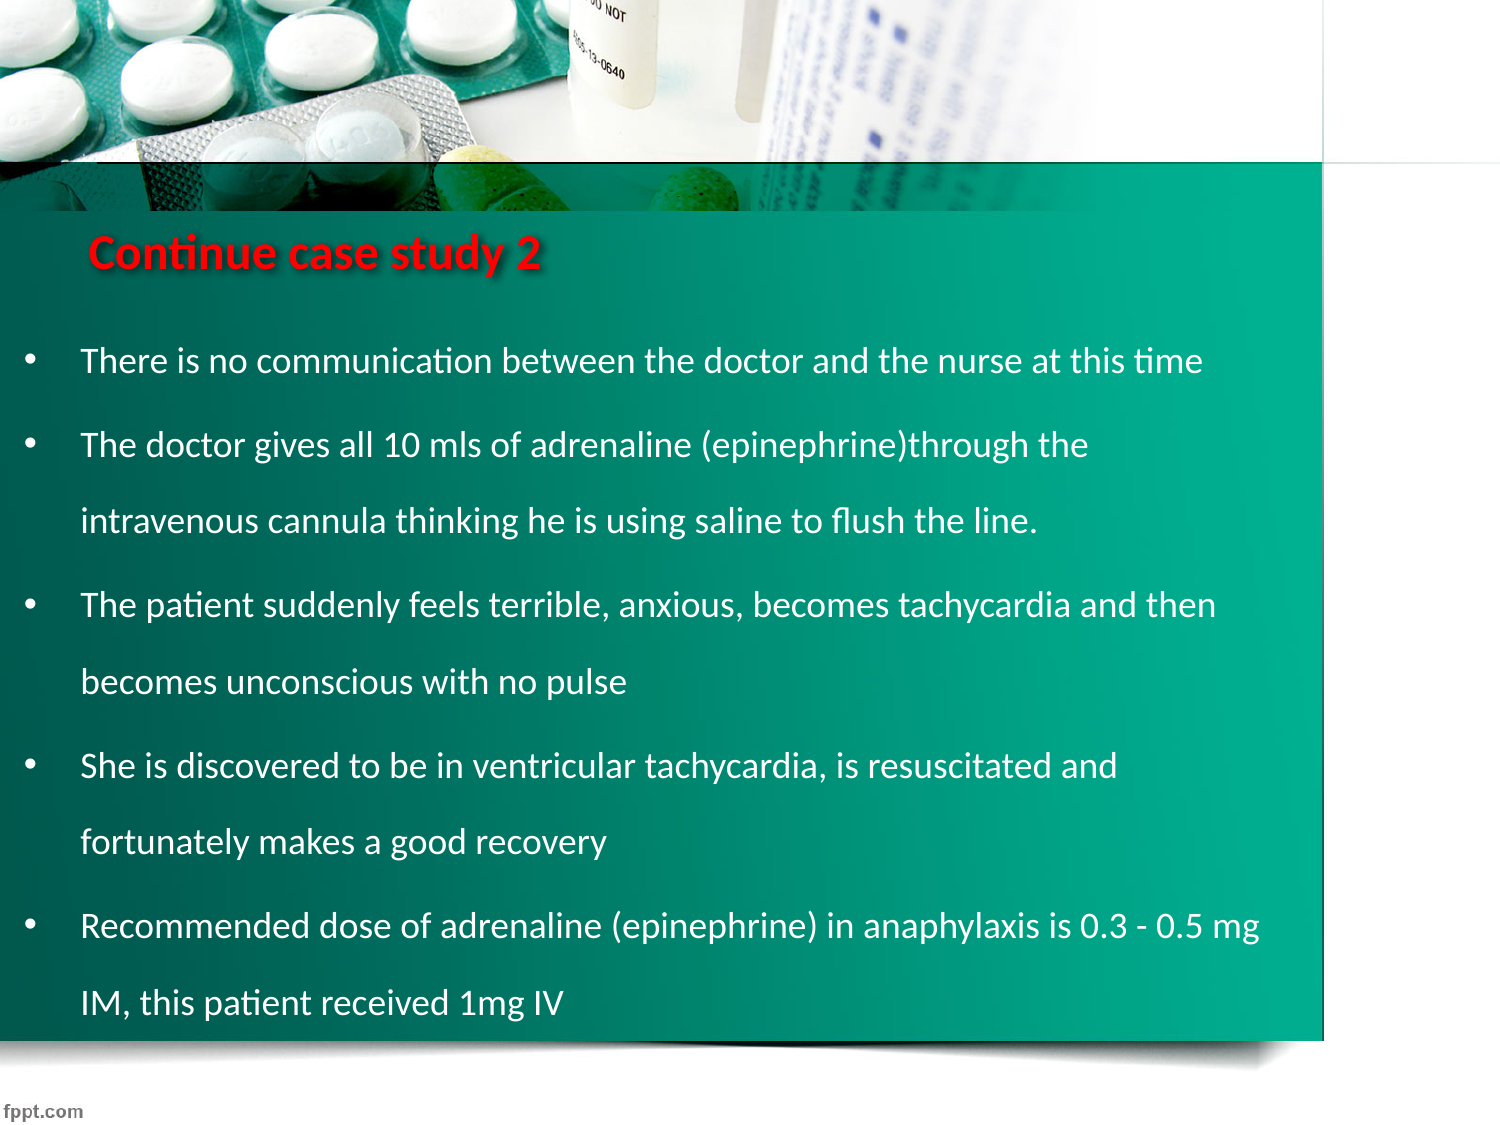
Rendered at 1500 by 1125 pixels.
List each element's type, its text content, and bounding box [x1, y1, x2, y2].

picture [0, 0, 1500, 1125]
title Continue case study 2 [73, 211, 1424, 287]
list There is no communication between the doctor and the nurse at this time The doctor gives all 10 mls of adrenaline (epinephrine)through the intravenous cannula thinking he is using saline to flush the line. The patient suddenly feels terrible, anxious, becomes tachycardia and then becomes unconscious with no pulse She is discovered to be in ventricular tachycardia, is resuscitated and fortunately makes a good recovery Recommended dose of adrenaline (epinephrine) in anaphylaxis is 0.3 - 0.5 mg IM, this patient received 1mg IV [9, 297, 1284, 891]
